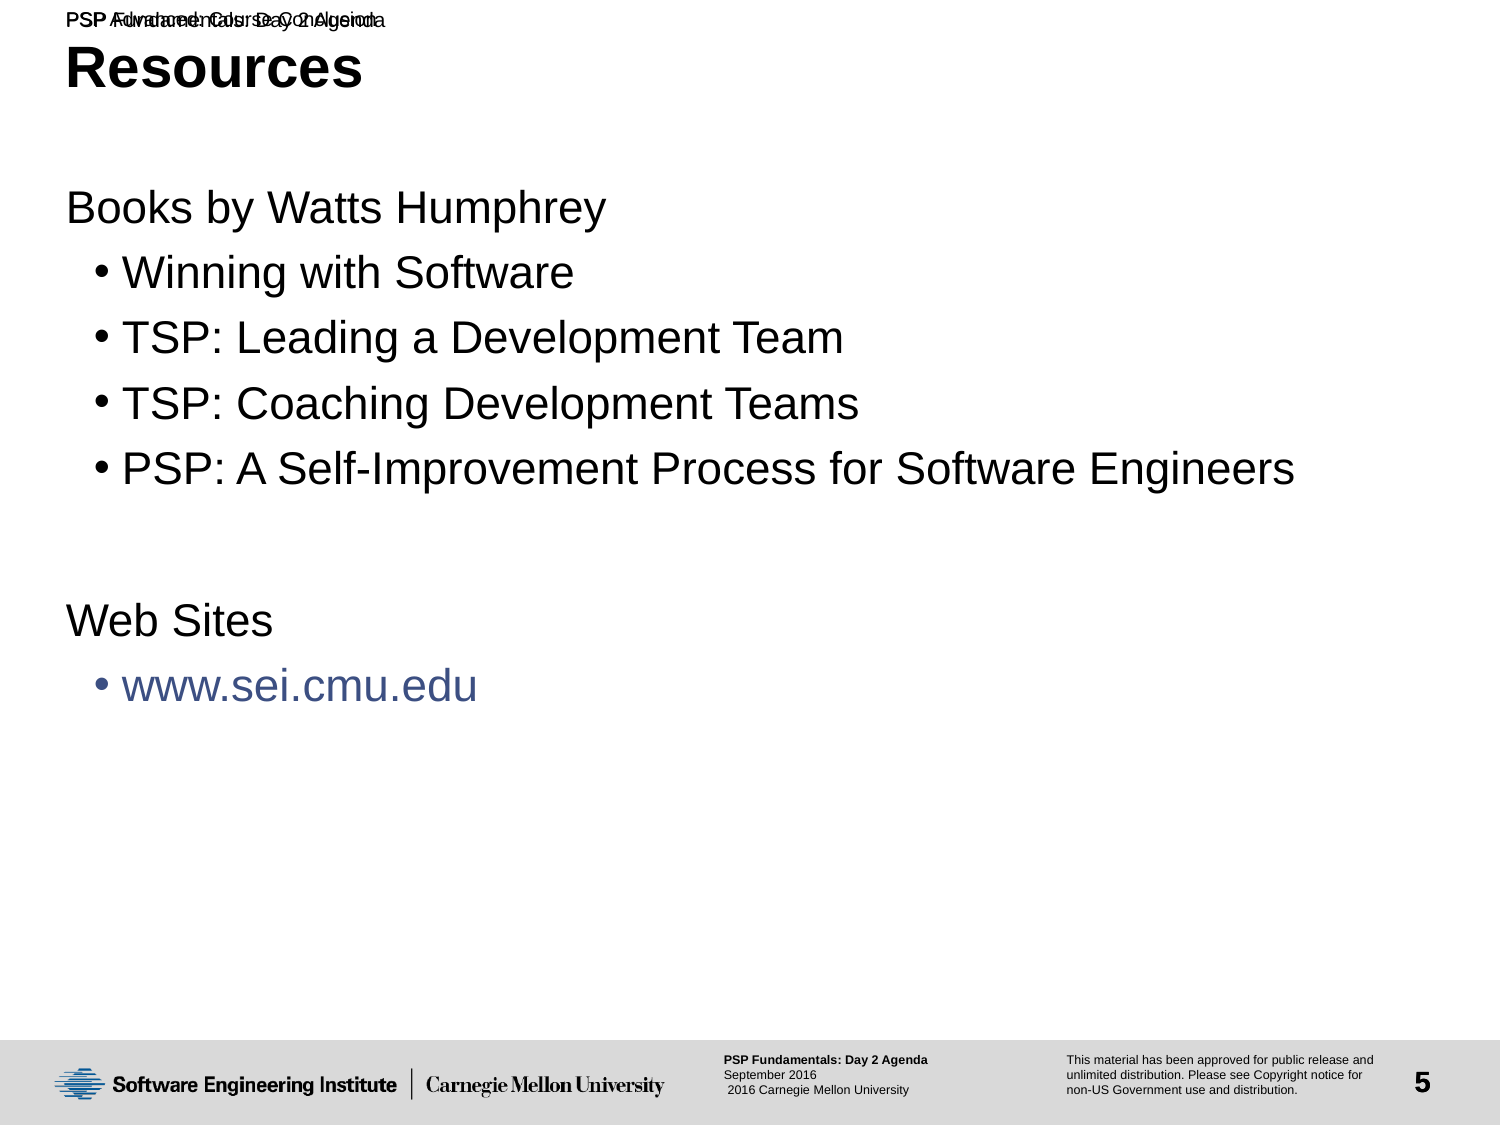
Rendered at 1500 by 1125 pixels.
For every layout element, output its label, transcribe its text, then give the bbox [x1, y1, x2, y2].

picture [46, 1061, 673, 1104]
list Books by Watts Humphrey Winning with Software TSP: Leading a Development Team TSP: Coaching Development Teams PSP: A Self-Improvement Process for Software Engineers Web Sites www.sei.cmu.edu [65, 177, 1431, 1000]
title Resources [65, 37, 1430, 148]
